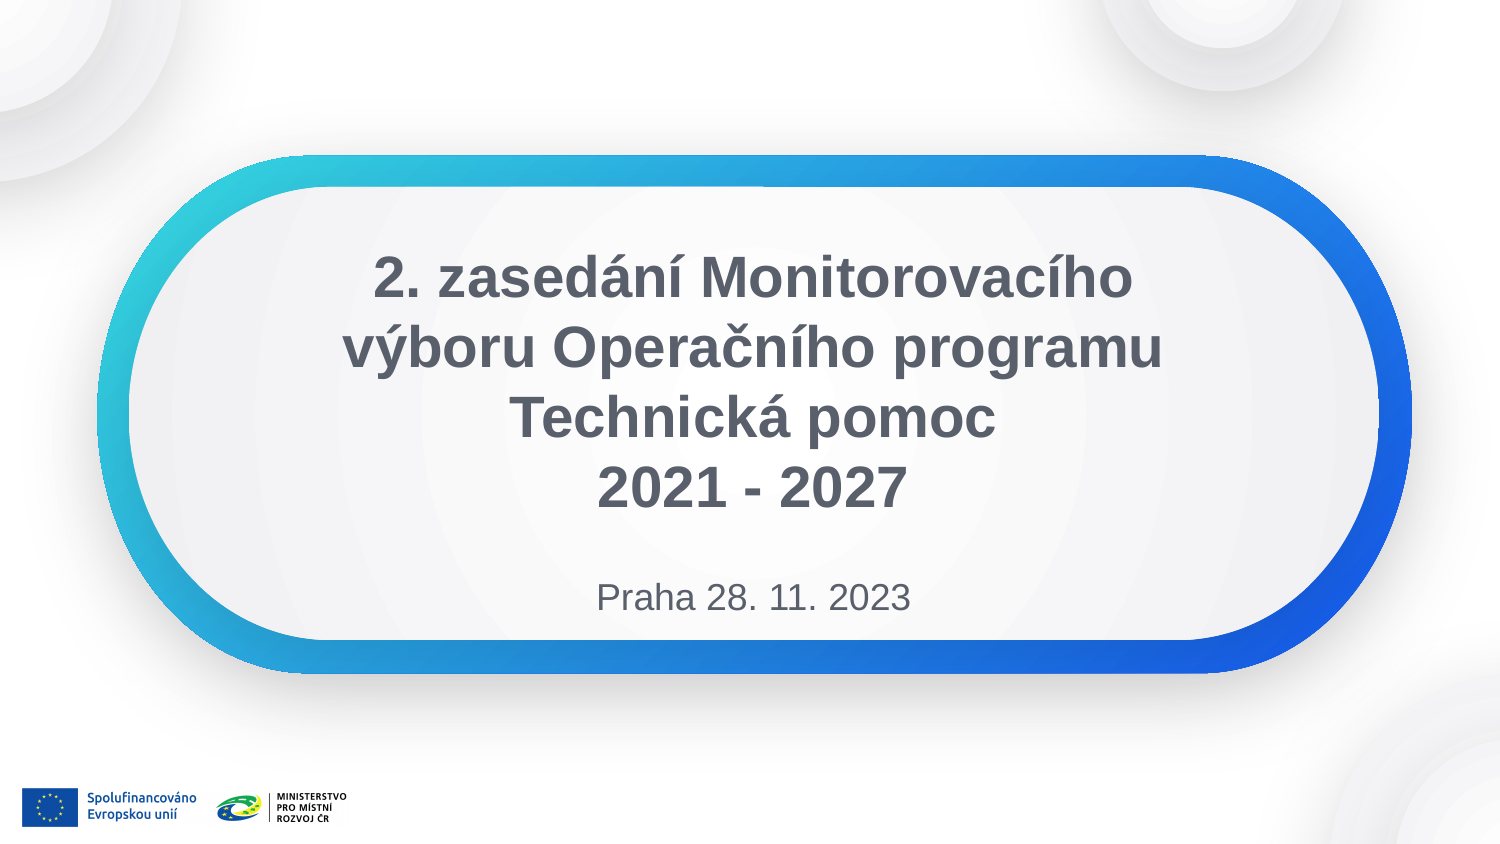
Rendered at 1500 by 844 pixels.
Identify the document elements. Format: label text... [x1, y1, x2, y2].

subtitle Praha 28. 11. 2023 [286, 560, 1222, 625]
text_box [128, 186, 1380, 640]
text_box [100, 155, 1408, 372]
picture [21, 787, 349, 828]
title 2. zasedání Monitorovacího výboru Operačního programu Technická pomoc 2021 - 2027 [286, 257, 1222, 502]
